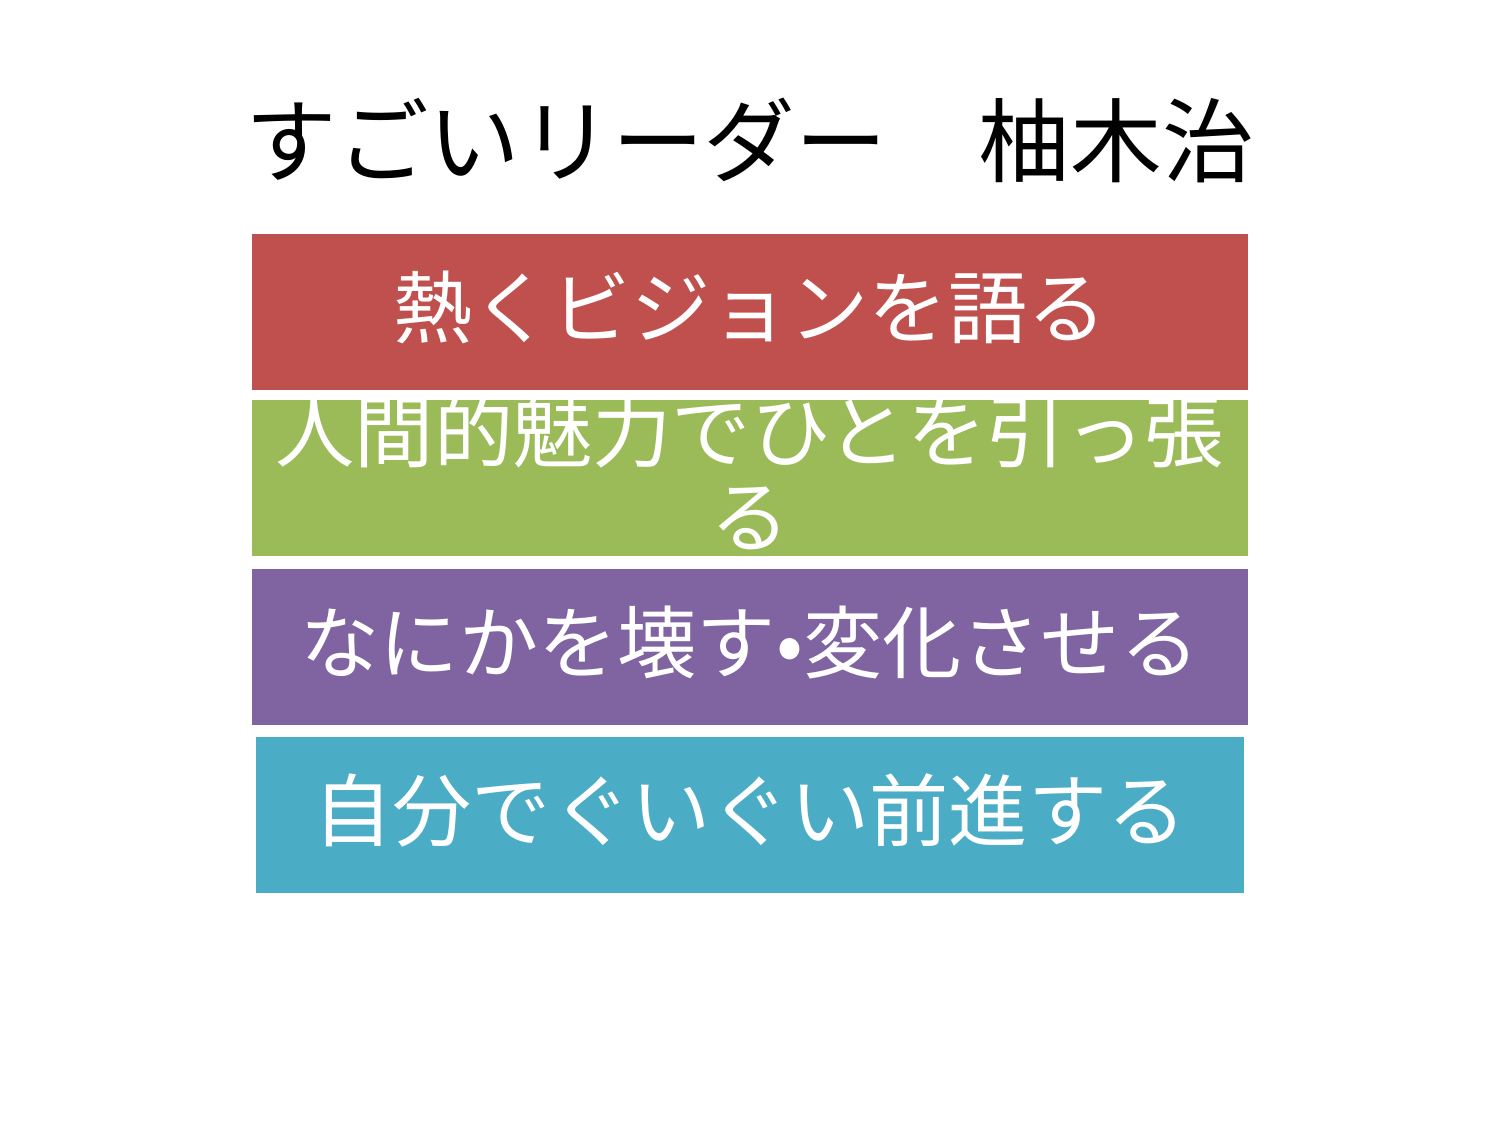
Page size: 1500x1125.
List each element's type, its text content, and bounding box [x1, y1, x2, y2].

title すごいリーダー 柚木治 [75, 45, 1425, 233]
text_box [249, 228, 1251, 897]
